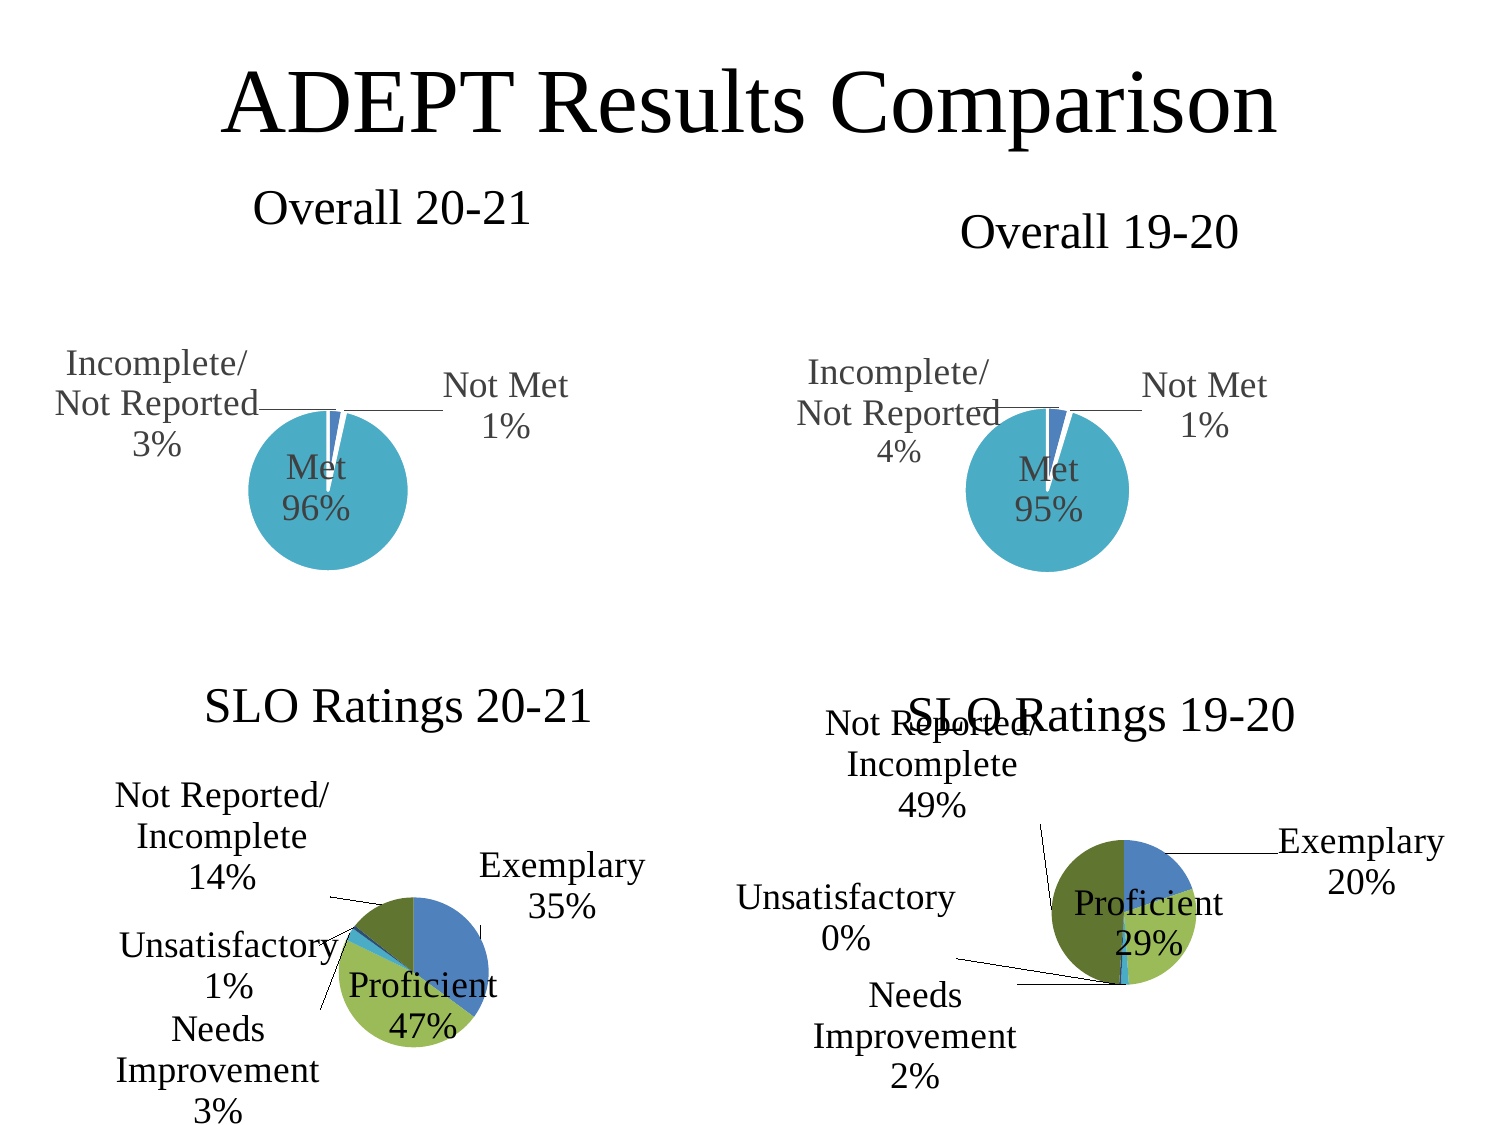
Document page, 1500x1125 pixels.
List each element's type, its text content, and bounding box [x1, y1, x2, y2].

chart [0, 164, 1500, 1125]
title ADEPT Results Comparison [75, 45, 1425, 147]
